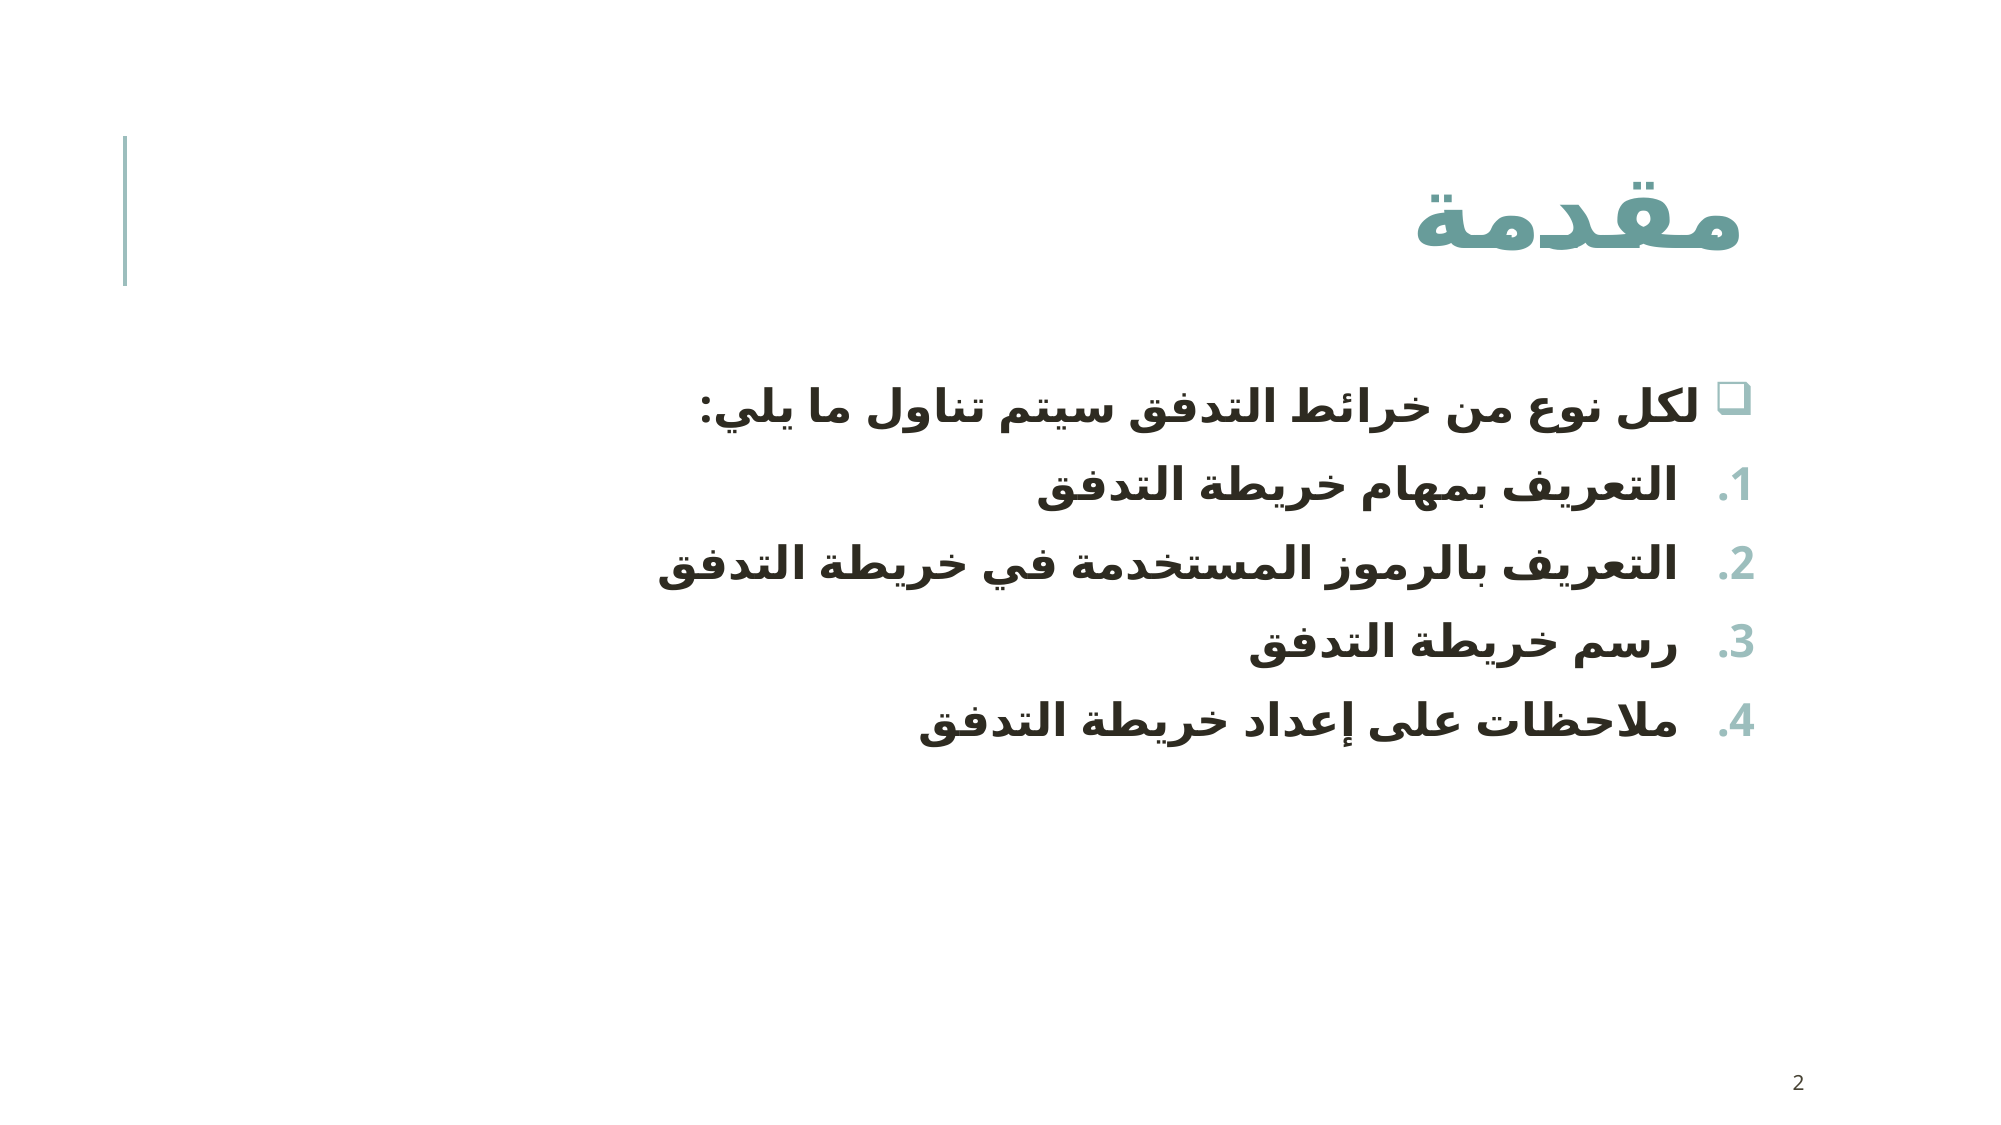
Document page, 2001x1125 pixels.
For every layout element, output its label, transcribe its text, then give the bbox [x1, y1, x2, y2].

slide_number 2 [1777, 1061, 1938, 1107]
list لكل نوع من خرائط التدفق سيتم تناول ما يلي: التعريف بمهام خريطة التدفق التعريف بالرموز المستخدمة في خريطة التدفق رسم خريطة التدفق ملاحظات على إعداد خريطة التدفق [168, 375, 1763, 1035]
title مقدمة [168, 96, 1763, 342]
